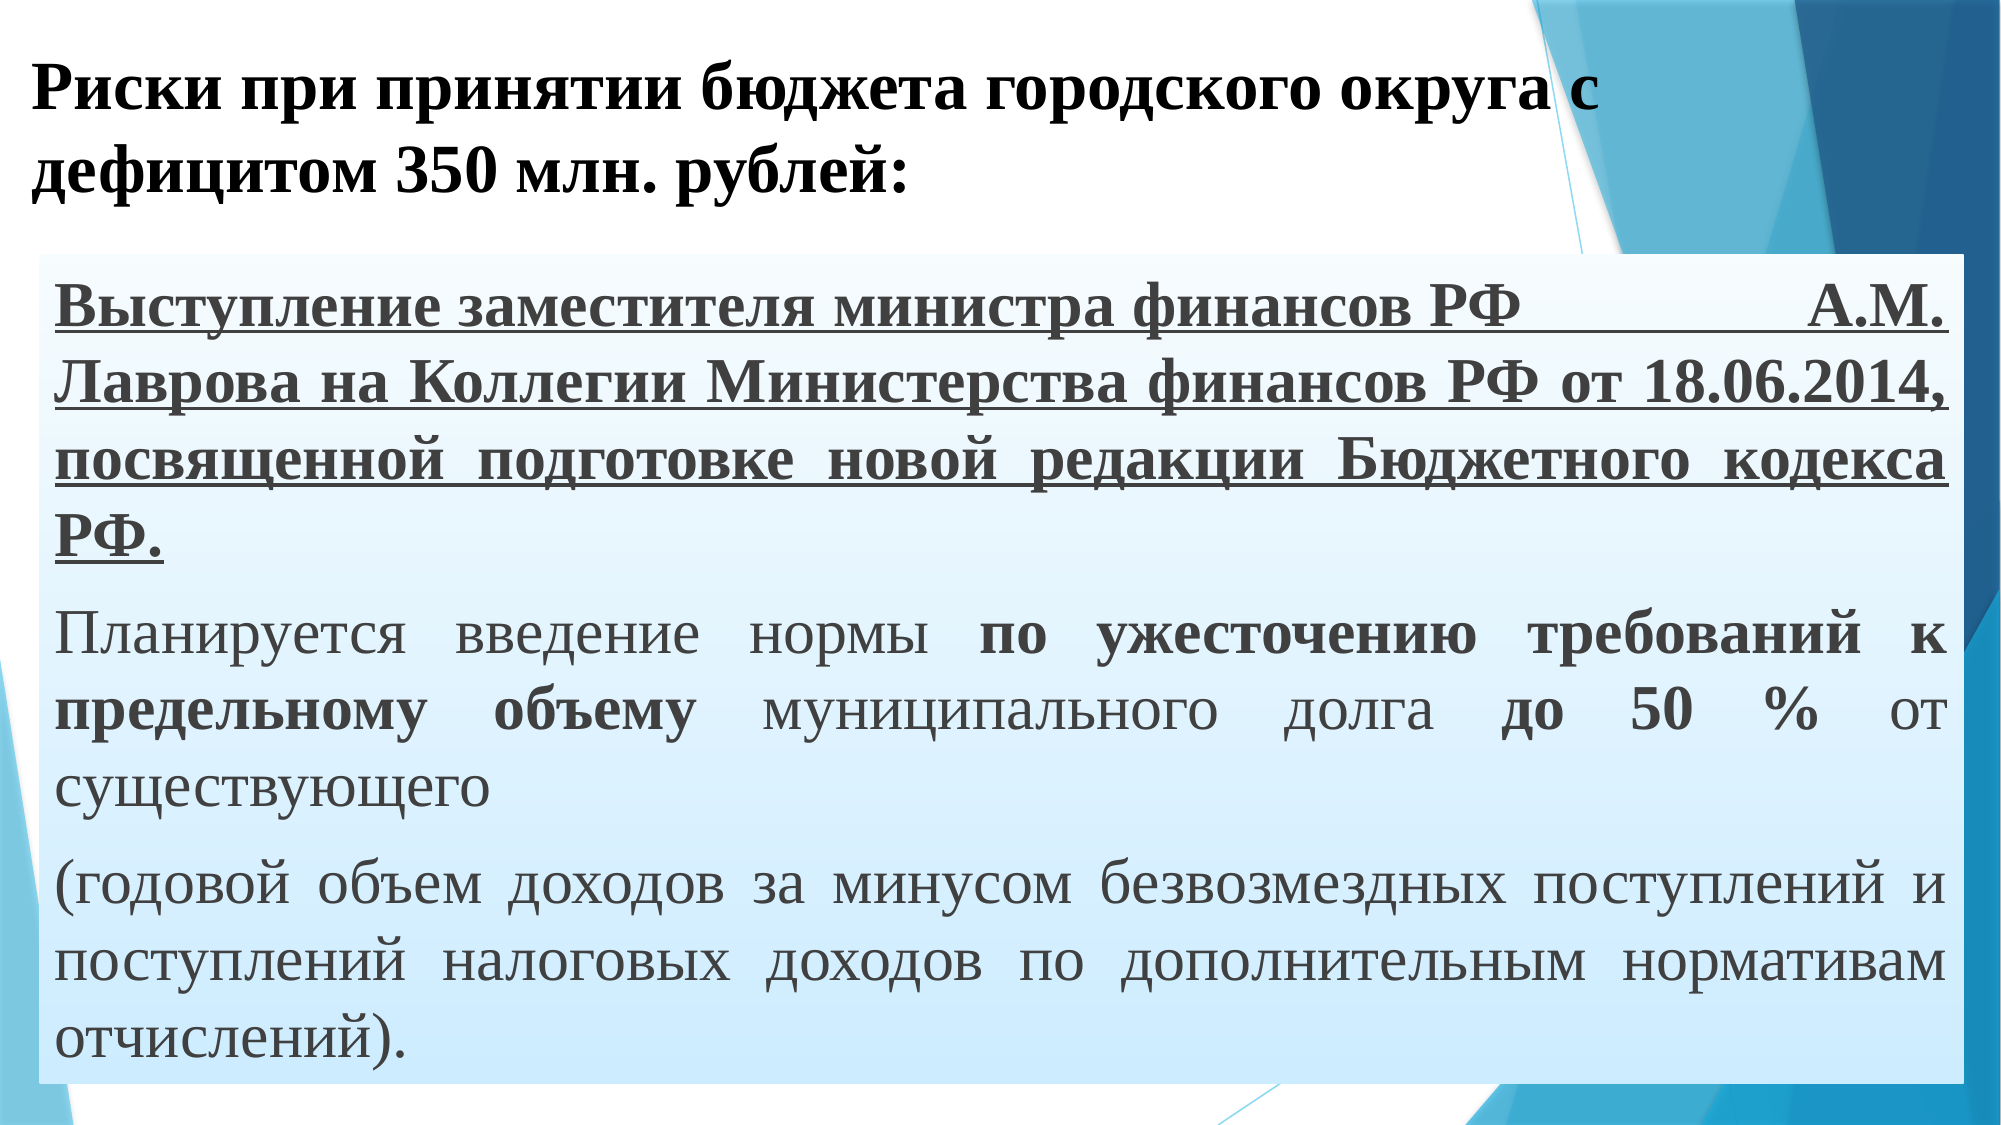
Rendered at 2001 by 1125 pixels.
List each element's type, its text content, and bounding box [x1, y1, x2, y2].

list Выступление заместителя министра финансов РФ А.М. Лаврова на Коллегии Министерства финансов РФ от 18.06.2014, посвященной подготовке новой редакции Бюджетного кодекса РФ. Планируется введение нормы по ужесточению требований к предельному объему муниципального долга до 50 % от существующего (годовой объем доходов за минусом безвозмездных поступлений и поступлений налоговых доходов по дополнительным нормативам отчислений). [39, 254, 1964, 1084]
title Риски при принятии бюджета городского округа с дефицитом 350 млн. рублей: [16, 33, 1964, 216]
